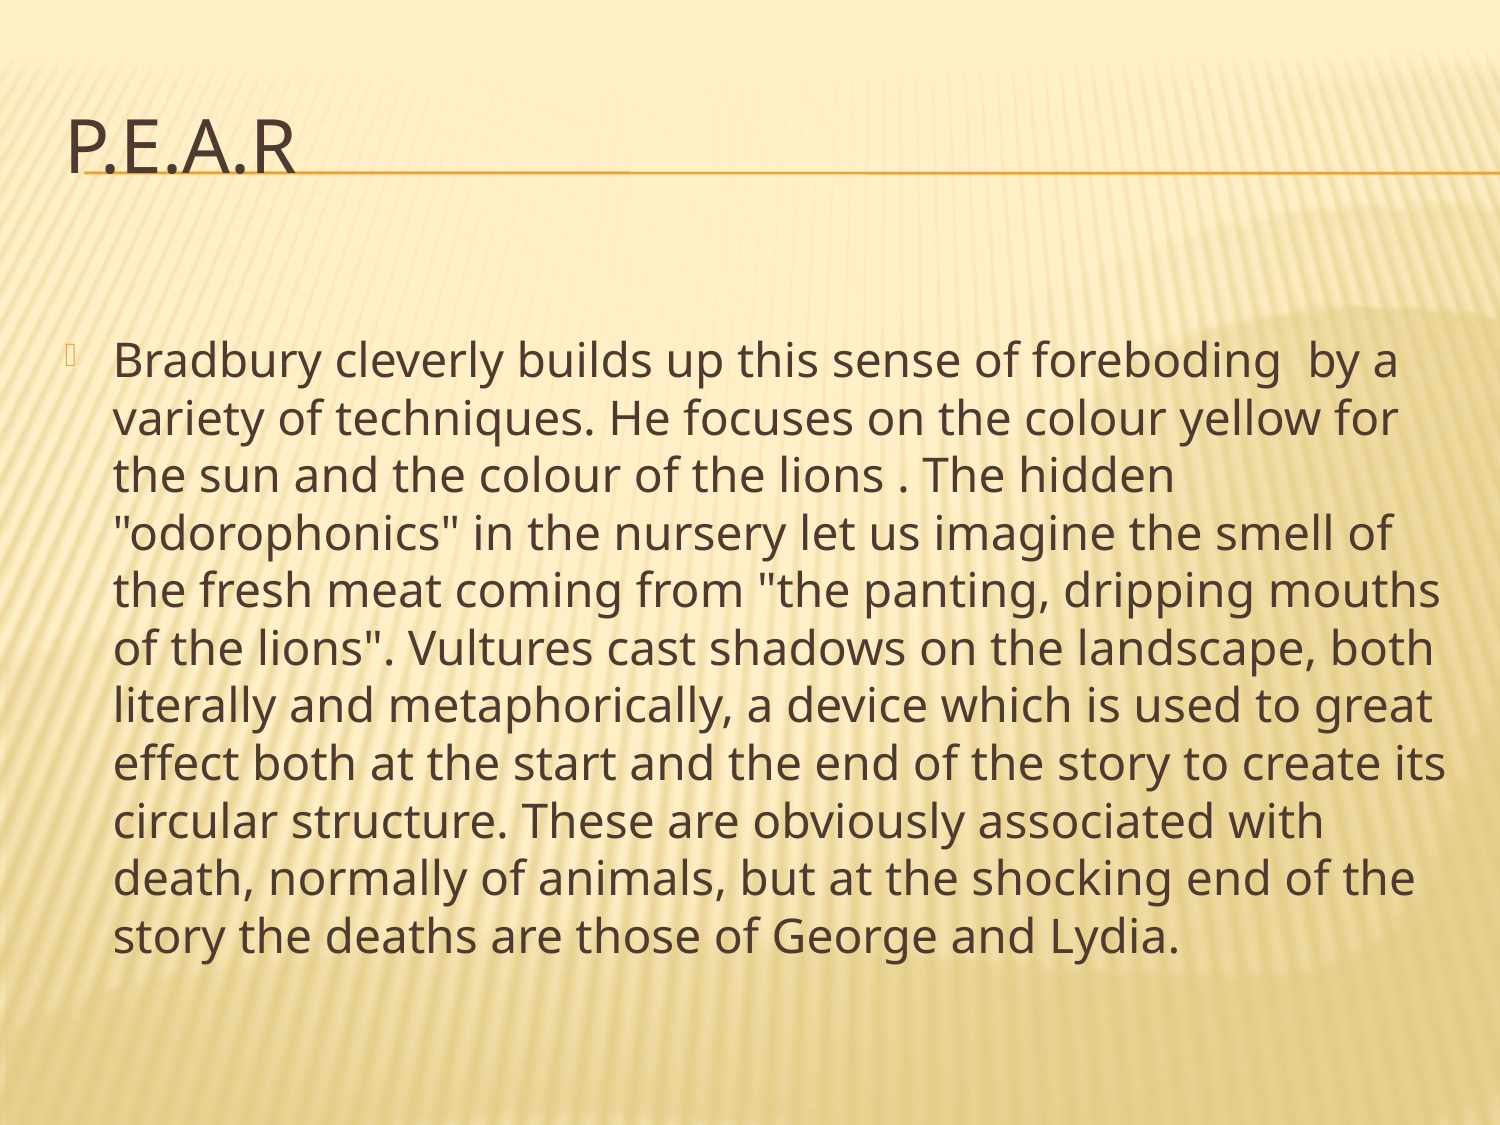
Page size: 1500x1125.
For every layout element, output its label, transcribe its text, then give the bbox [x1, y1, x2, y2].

list Bradbury cleverly builds up this sense of foreboding by a variety of techniques. He focuses on the colour yellow for the sun and the colour of the lions . The hidden "odorophonics" in the nursery let us imagine the smell of the fresh meat coming from "the panting, dripping mouths of the lions". Vultures cast shadows on the landscape, both literally and metaphorically, a device which is used to great effect both at the start and the end of the story to create its circular structure. These are obviously associated with death, normally of animals, but at the shocking end of the story the deaths are those of George and Lydia. [50, 254, 1475, 998]
title p.E.A.R [50, 75, 1475, 213]
